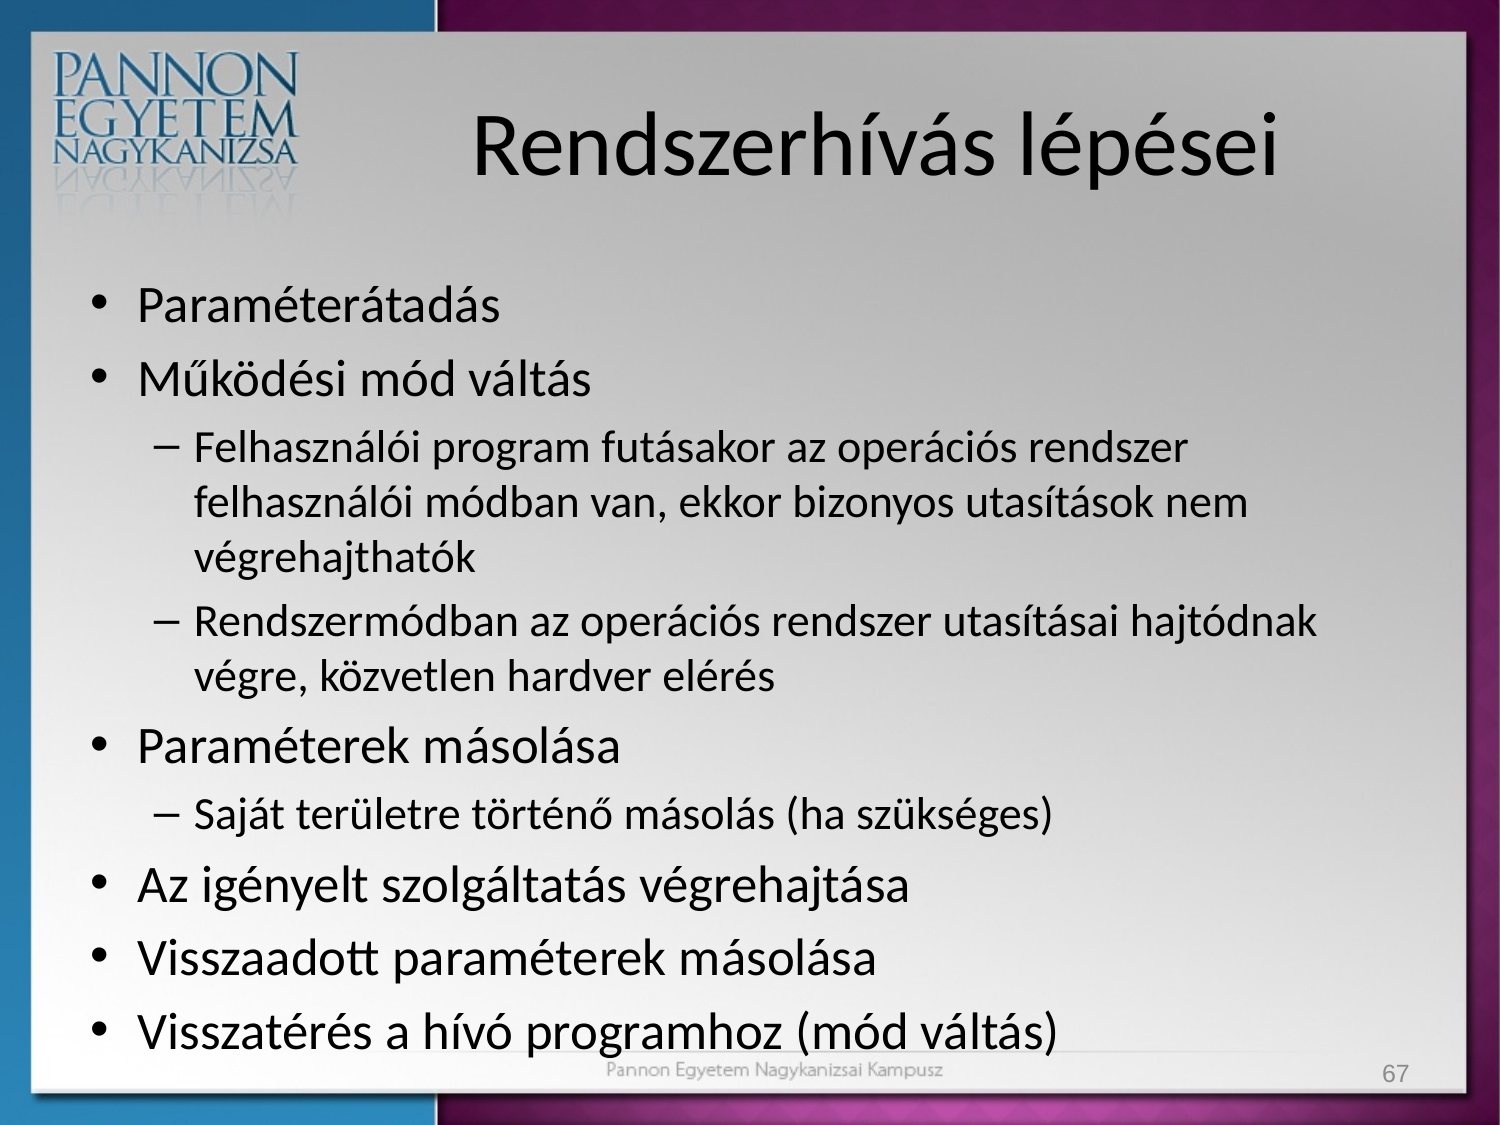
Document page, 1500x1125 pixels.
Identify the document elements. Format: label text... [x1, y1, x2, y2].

title Rendszerhívás lépései [328, 45, 1425, 233]
list Paraméterátadás Működési mód váltás Felhasználói program futásakor az operációs rendszer felhasználói módban van, ekkor bizonyos utasítások nem végrehajthatók Rendszermódban az operációs rendszer utasításai hajtódnak végre, közvetlen hardver elérés Paraméterek másolása Saját területre történő másolás (ha szükséges) Az igényelt szolgáltatás végrehajtása Visszaadott paraméterek másolása Visszatérés a hívó programhoz (mód váltás) [75, 262, 1425, 1075]
slide_number 67 [1074, 1042, 1425, 1103]
picture [0, 0, 1500, 1125]
